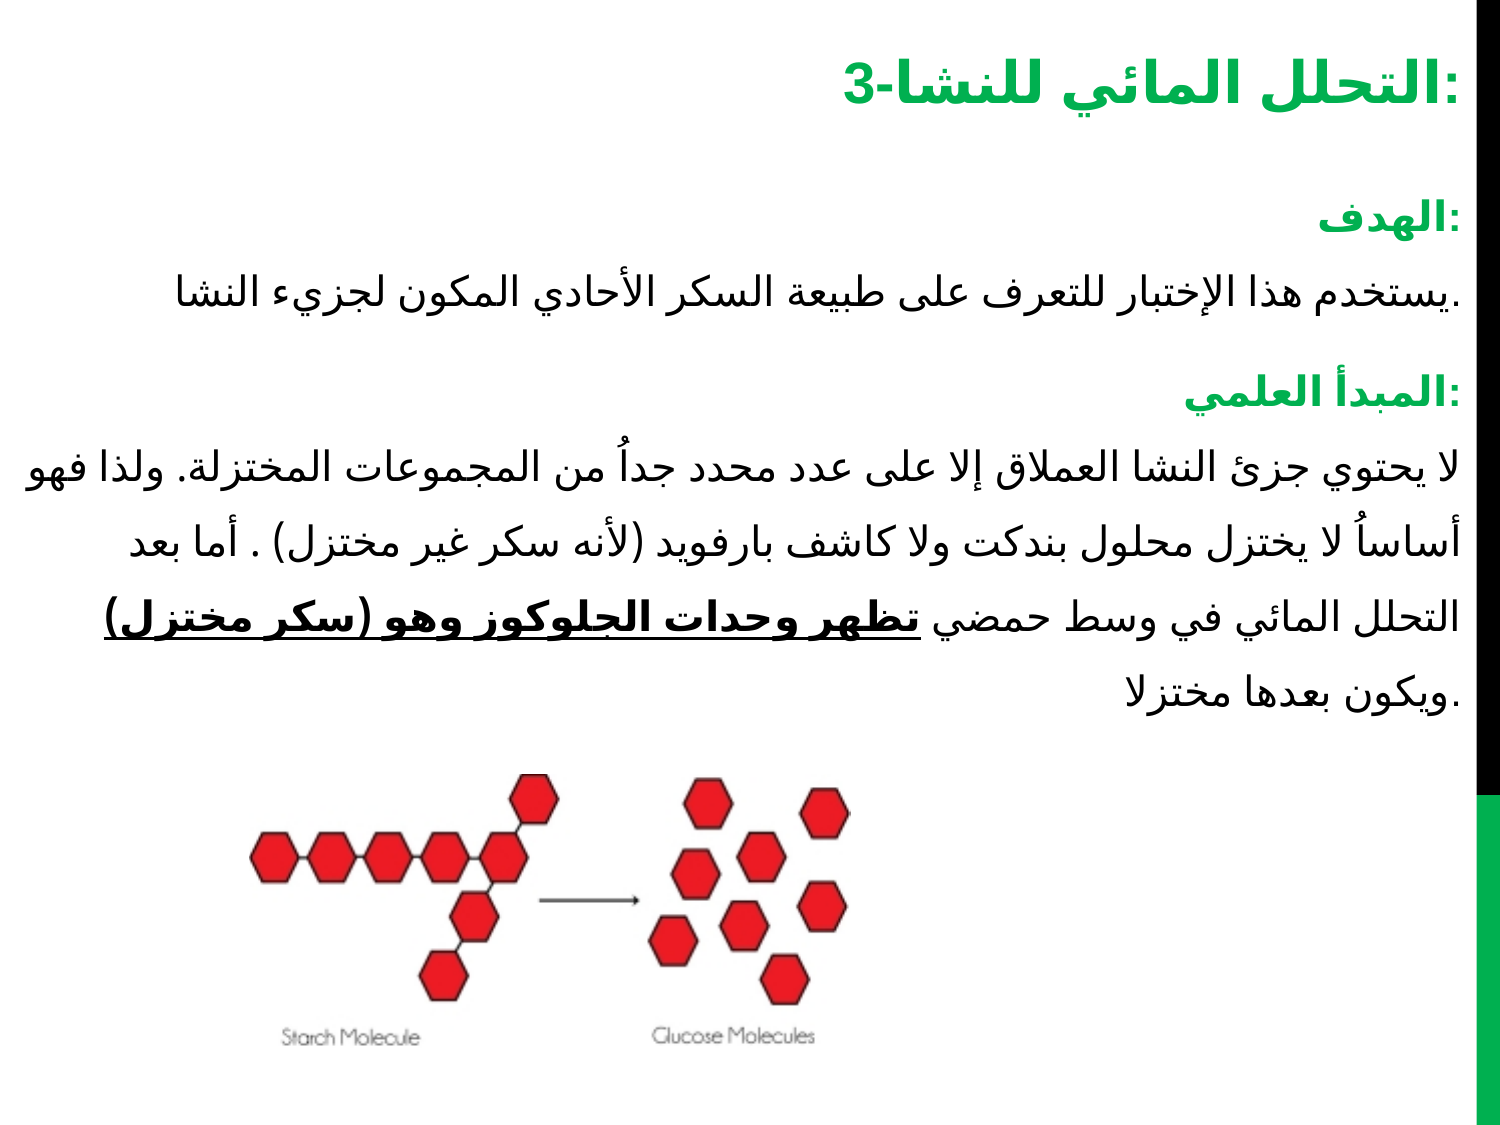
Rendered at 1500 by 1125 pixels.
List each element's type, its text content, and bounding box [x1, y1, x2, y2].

text_box 3-التحلل المائي للنشا: الهدف: يستخدم هذا الإختبار للتعرف على طبيعة السكر الأحادي المكون لجزيء النشا. المبدأ العلمي: لا يحتوي جزئ النشا العملاق إلا على عدد محدد جداُ من المجموعات المختزلة. ولذا فهو أساساُ لا يختزل محلول بندكت ولا كاشف بارفويد (لأنه سكر غير مختزل) . أما بعد التحلل المائي في وسط حمضي تظهر وحدات الجلوكوز وهو (سكر مختزل) ويكون بعدها مختزلا. [0, 37, 1477, 723]
picture [249, 774, 852, 1060]
